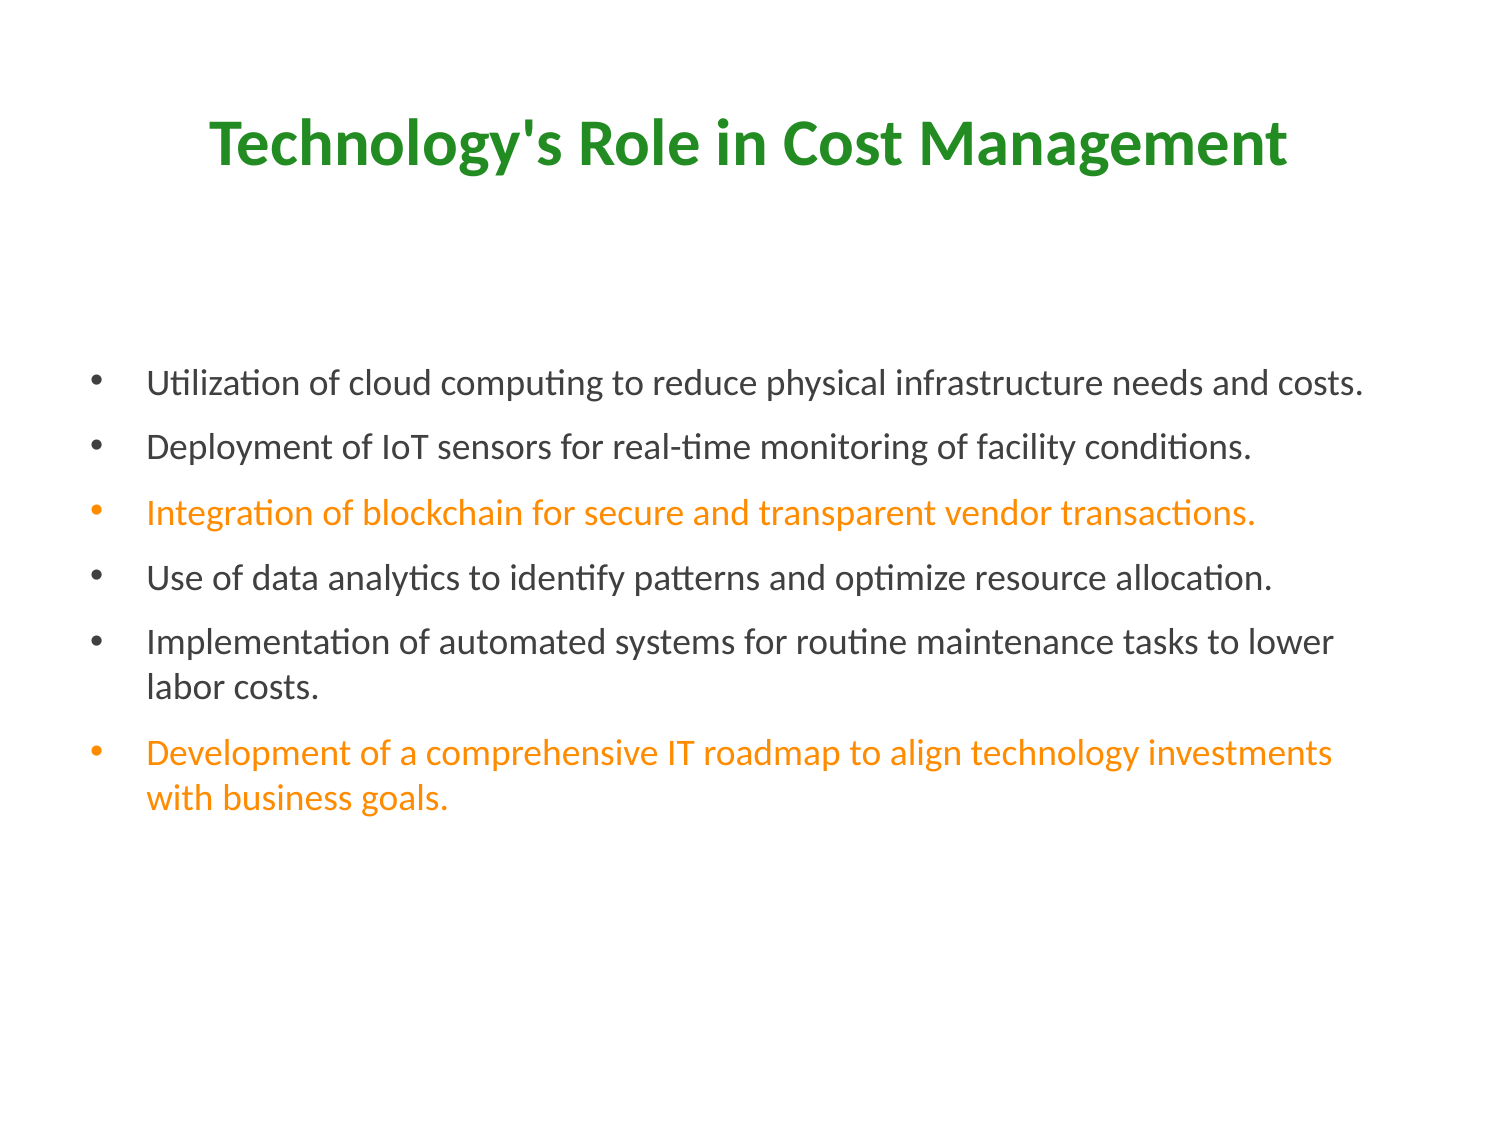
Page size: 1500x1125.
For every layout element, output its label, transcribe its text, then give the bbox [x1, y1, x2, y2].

list Utilization of cloud computing to reduce physical infrastructure needs and costs. Deployment of IoT sensors for real-time monitoring of facility conditions. Integration of blockchain for secure and transparent vendor transactions. Use of data analytics to identify patterns and optimize resource allocation. Implementation of automated systems for routine maintenance tasks to lower labor costs. Development of a comprehensive IT roadmap to align technology investments with business goals. [75, 262, 1425, 1005]
title Technology's Role in Cost Management [75, 45, 1425, 233]
